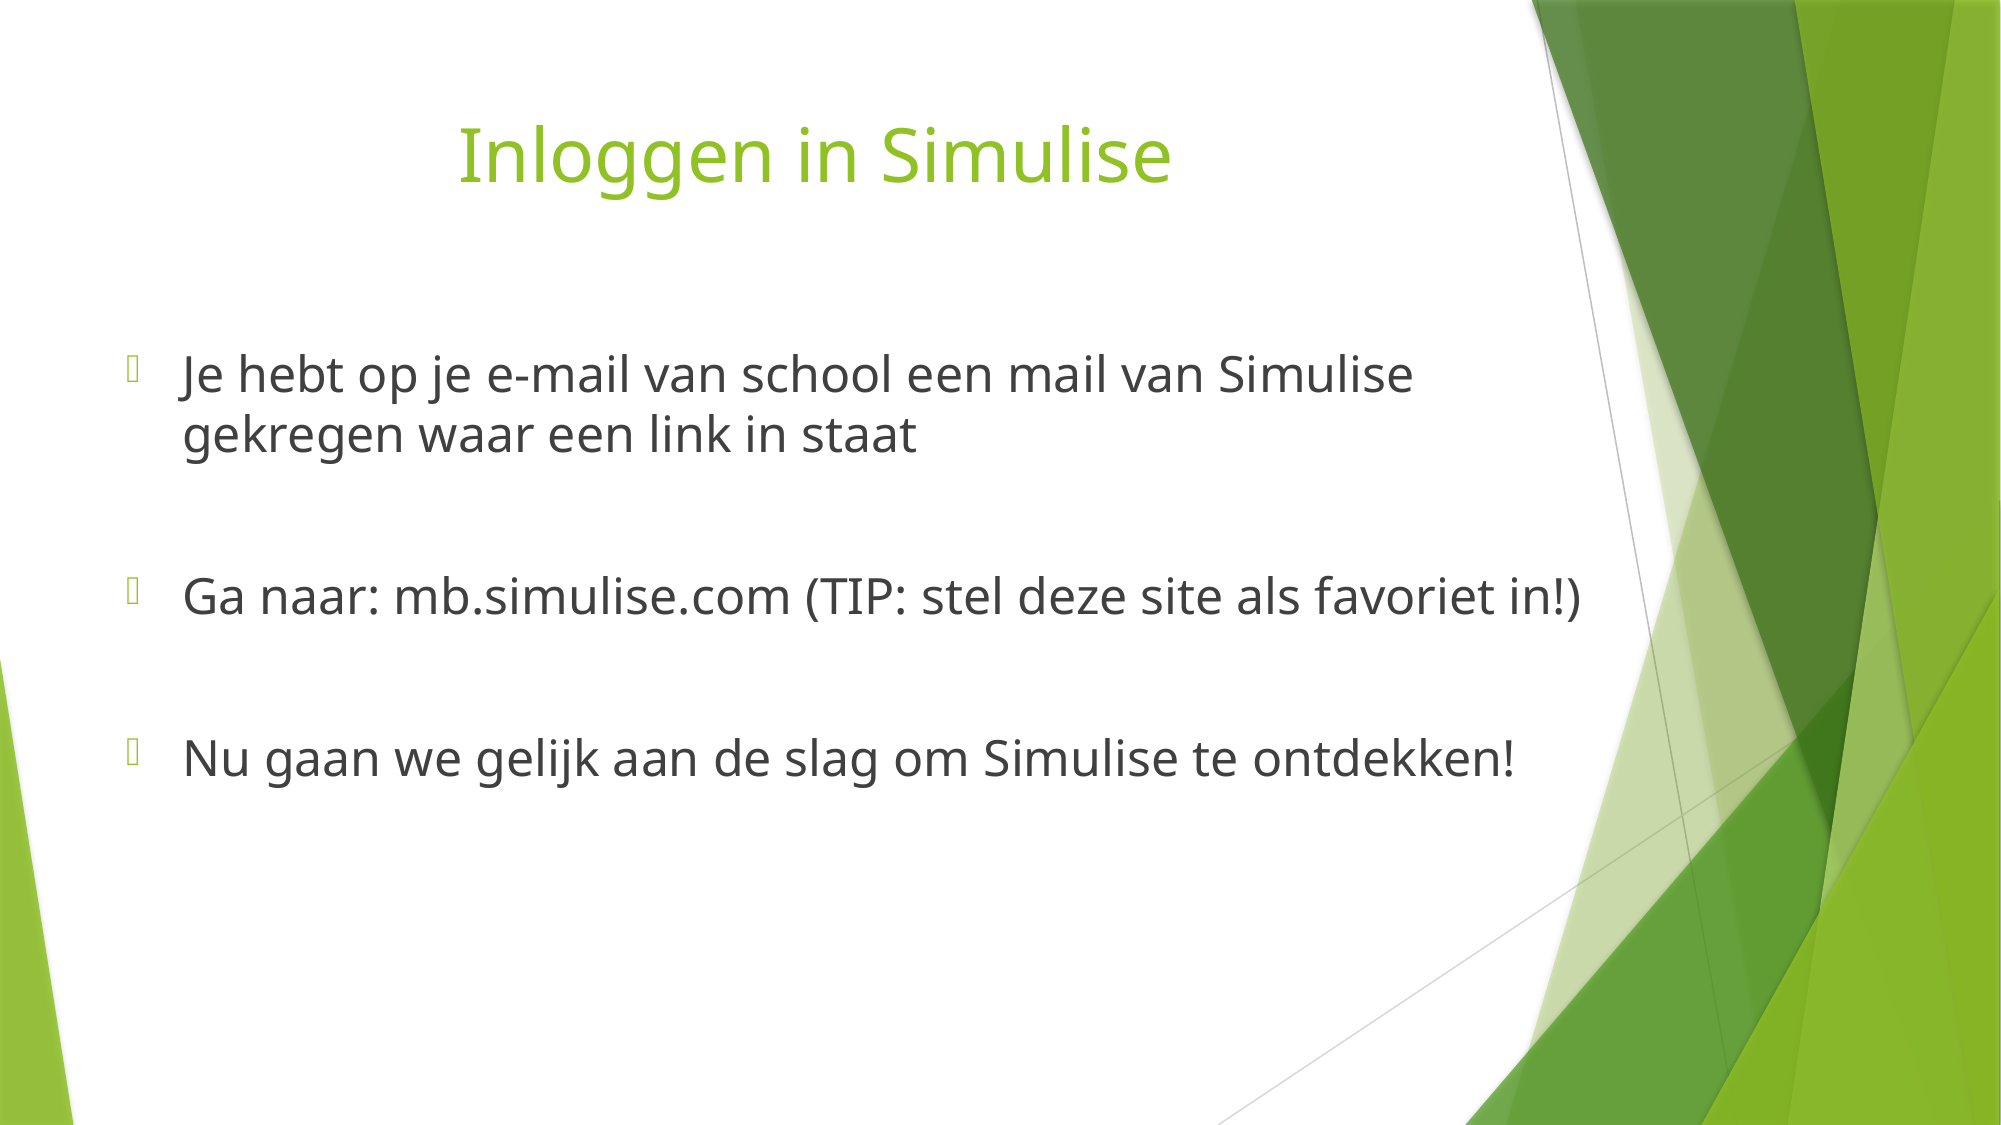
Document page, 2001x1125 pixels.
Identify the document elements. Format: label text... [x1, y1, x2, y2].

title Inloggen in Simulise [111, 99, 1522, 254]
text_box Je hebt op je e-mail van school een mail van Simulise gekregen waar een link in staat Ga naar: mb.simulise.com (TIP: stel deze site als favoriet in!) Nu gaan we gelijk aan de slag om Simulise te ontdekken! [111, 254, 1662, 1007]
